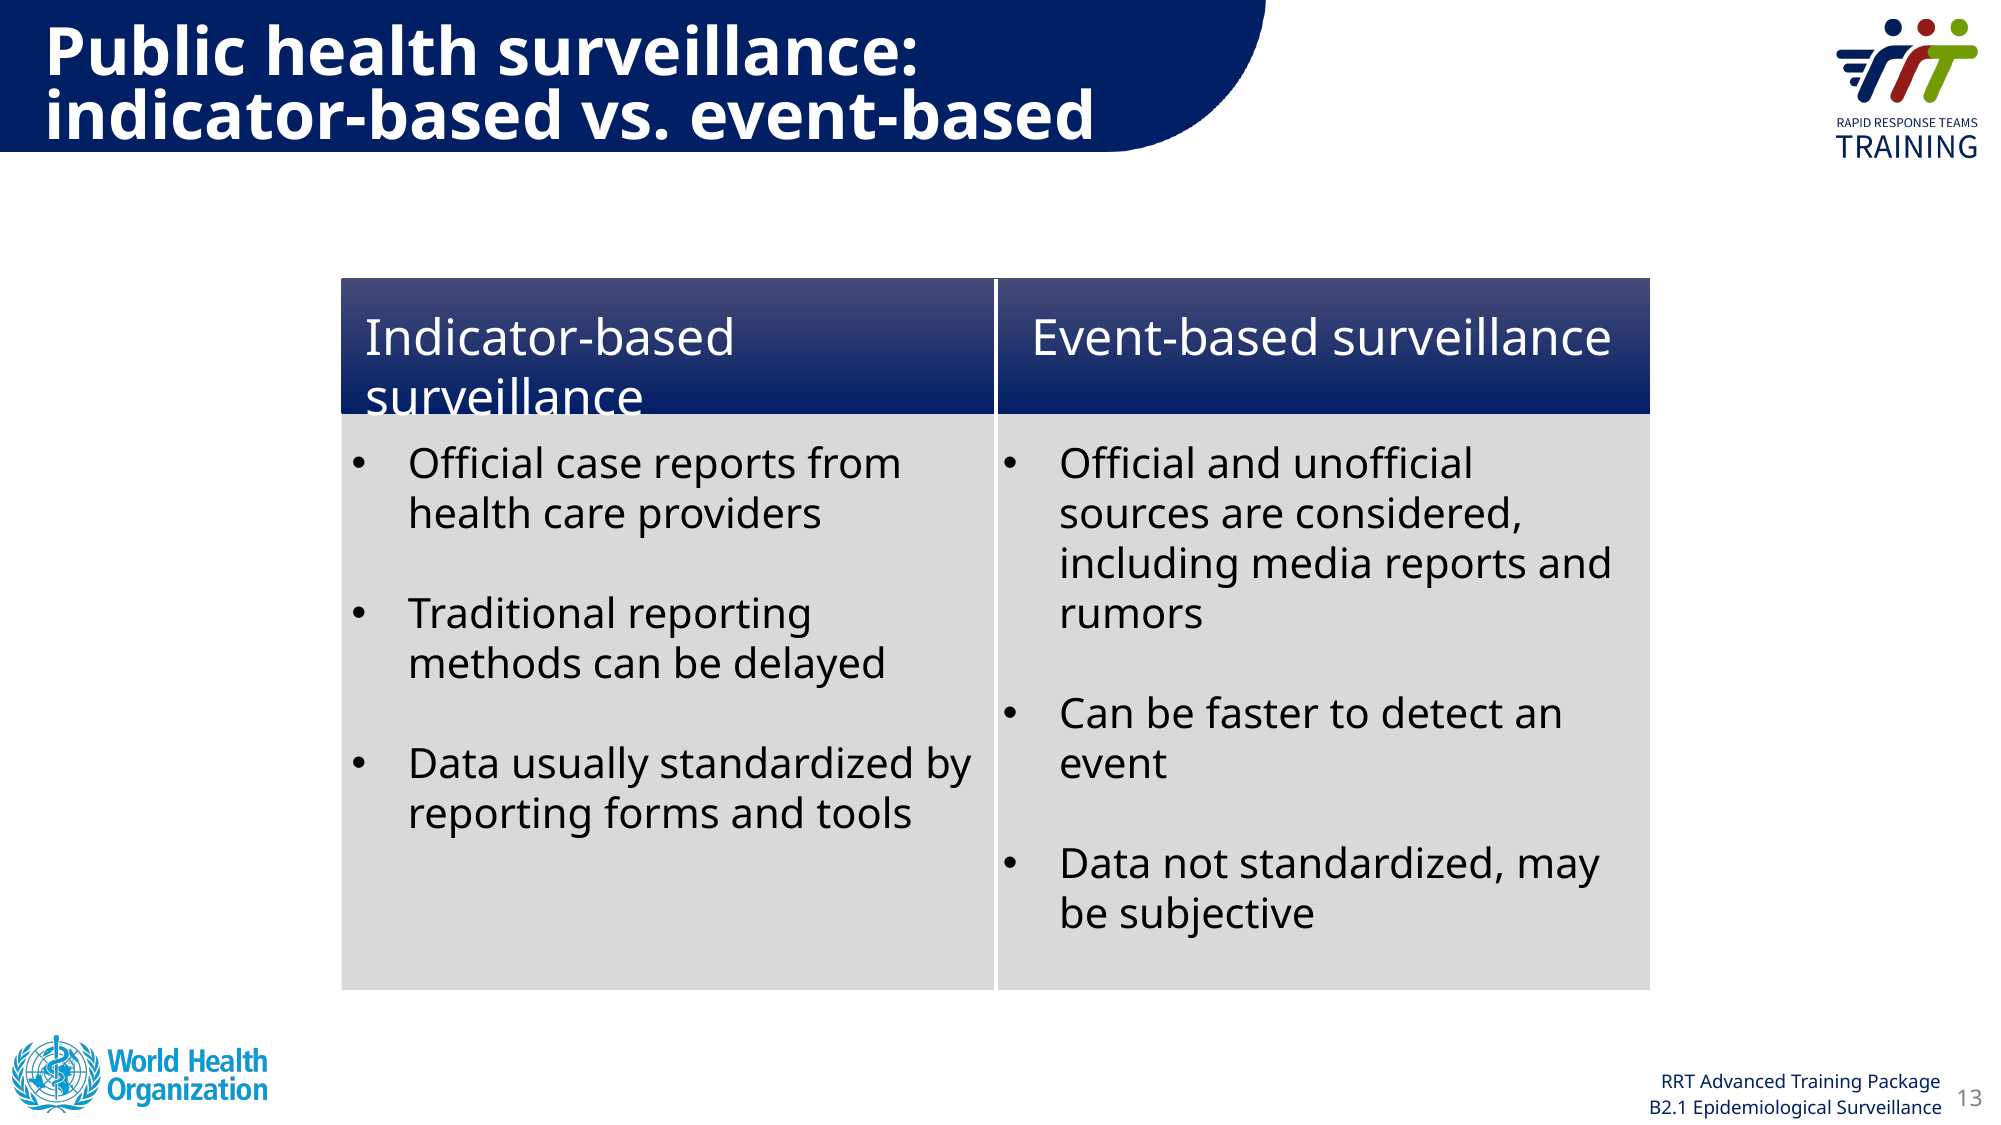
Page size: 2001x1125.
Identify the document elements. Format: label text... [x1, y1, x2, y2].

picture [12, 1083, 48, 1113]
text_box [996, 414, 1650, 991]
text_box Event-based surveillance [1010, 298, 1634, 373]
picture [58, 1050, 64, 1058]
text_box Public health surveillance: indicator-based vs. event-based [36, 16, 1422, 160]
text_box [996, 278, 1650, 414]
picture [12, 1035, 267, 1113]
picture [1835, 19, 1978, 167]
picture [0, 0, 1266, 152]
text_box [341, 414, 995, 991]
text_box [341, 278, 995, 414]
text_box Official and unofficial sources are considered, including media reports and rumors Can be faster to detect an event Data not standardized, may be subjective [995, 429, 1643, 945]
text_box Indicator-based surveillance [358, 298, 981, 429]
text_box Official case reports from health care providers Traditional reporting methods can be delayed Data usually standardized by reporting forms and tools [344, 429, 995, 845]
